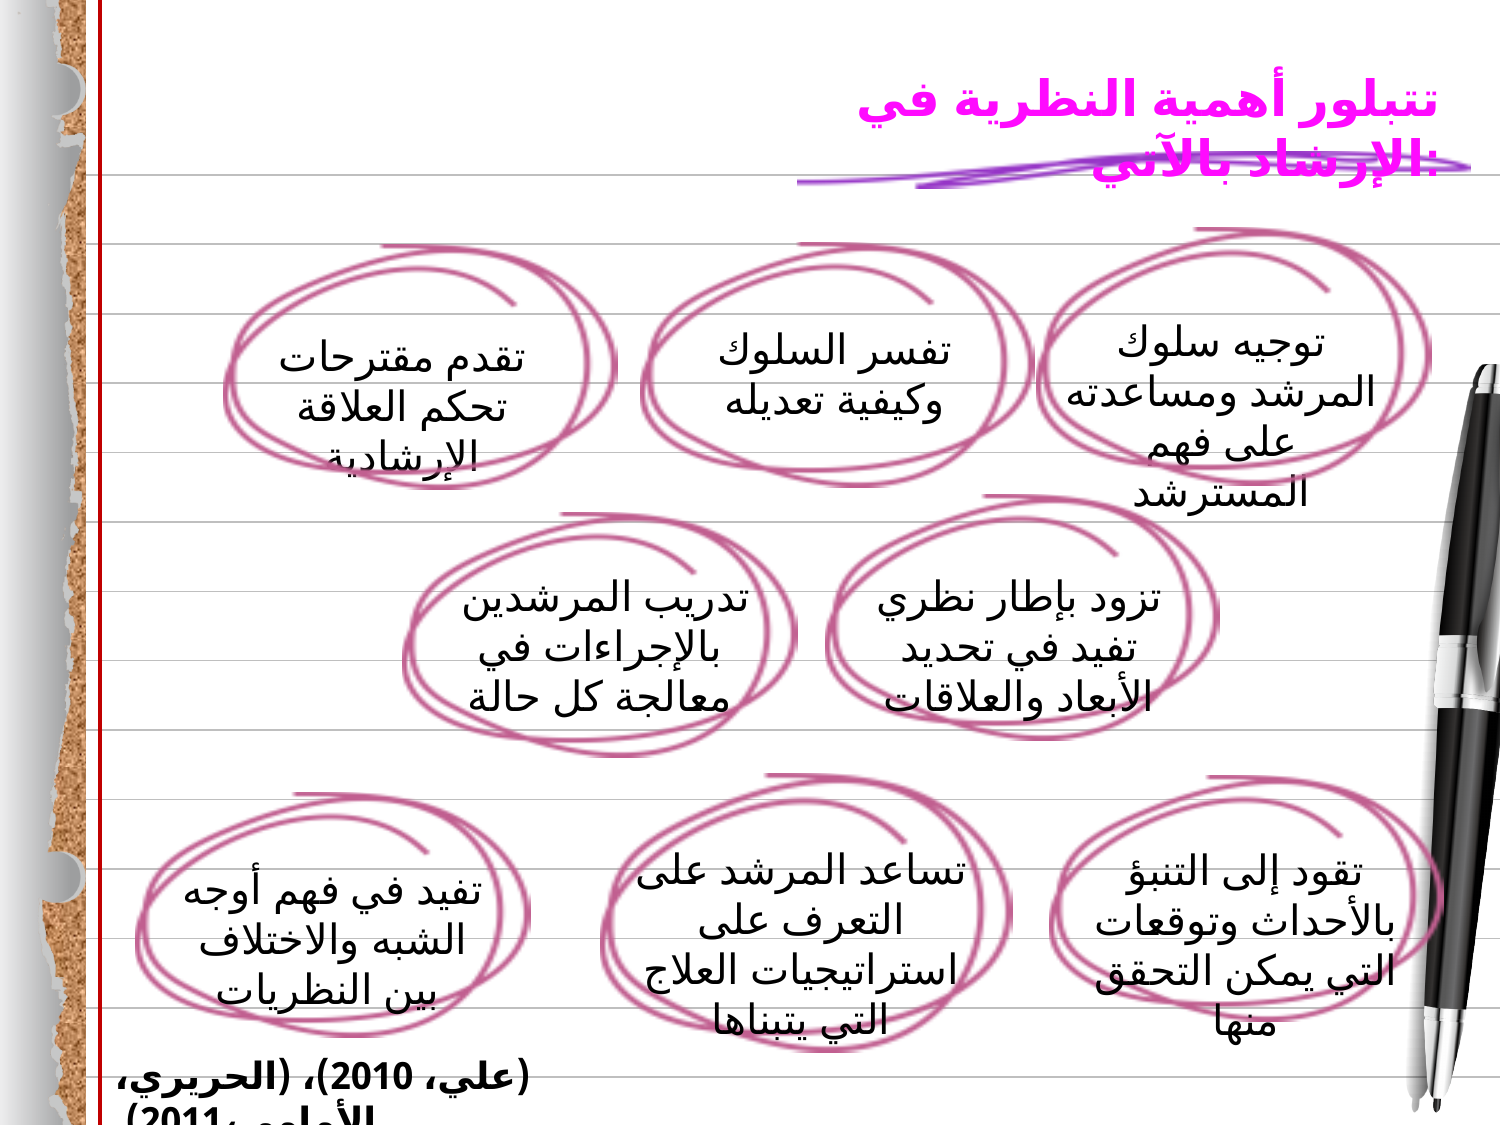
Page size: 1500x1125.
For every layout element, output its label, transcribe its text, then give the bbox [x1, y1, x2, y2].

picture [640, 227, 1500, 1113]
picture [0, 0, 87, 1125]
text_box تتبلور أهمية النظرية في الإرشاد بالآتي: [670, 58, 1456, 173]
picture [402, 511, 798, 758]
picture [796, 151, 1471, 190]
picture [599, 773, 1013, 1053]
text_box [90, 174, 95, 1078]
picture [135, 792, 531, 1039]
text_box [104, 174, 1500, 1078]
picture [223, 243, 619, 490]
text_box (علي، 2010)، (الحريري، الأمامي،2011). [104, 1086, 806, 1125]
picture [825, 494, 1221, 741]
